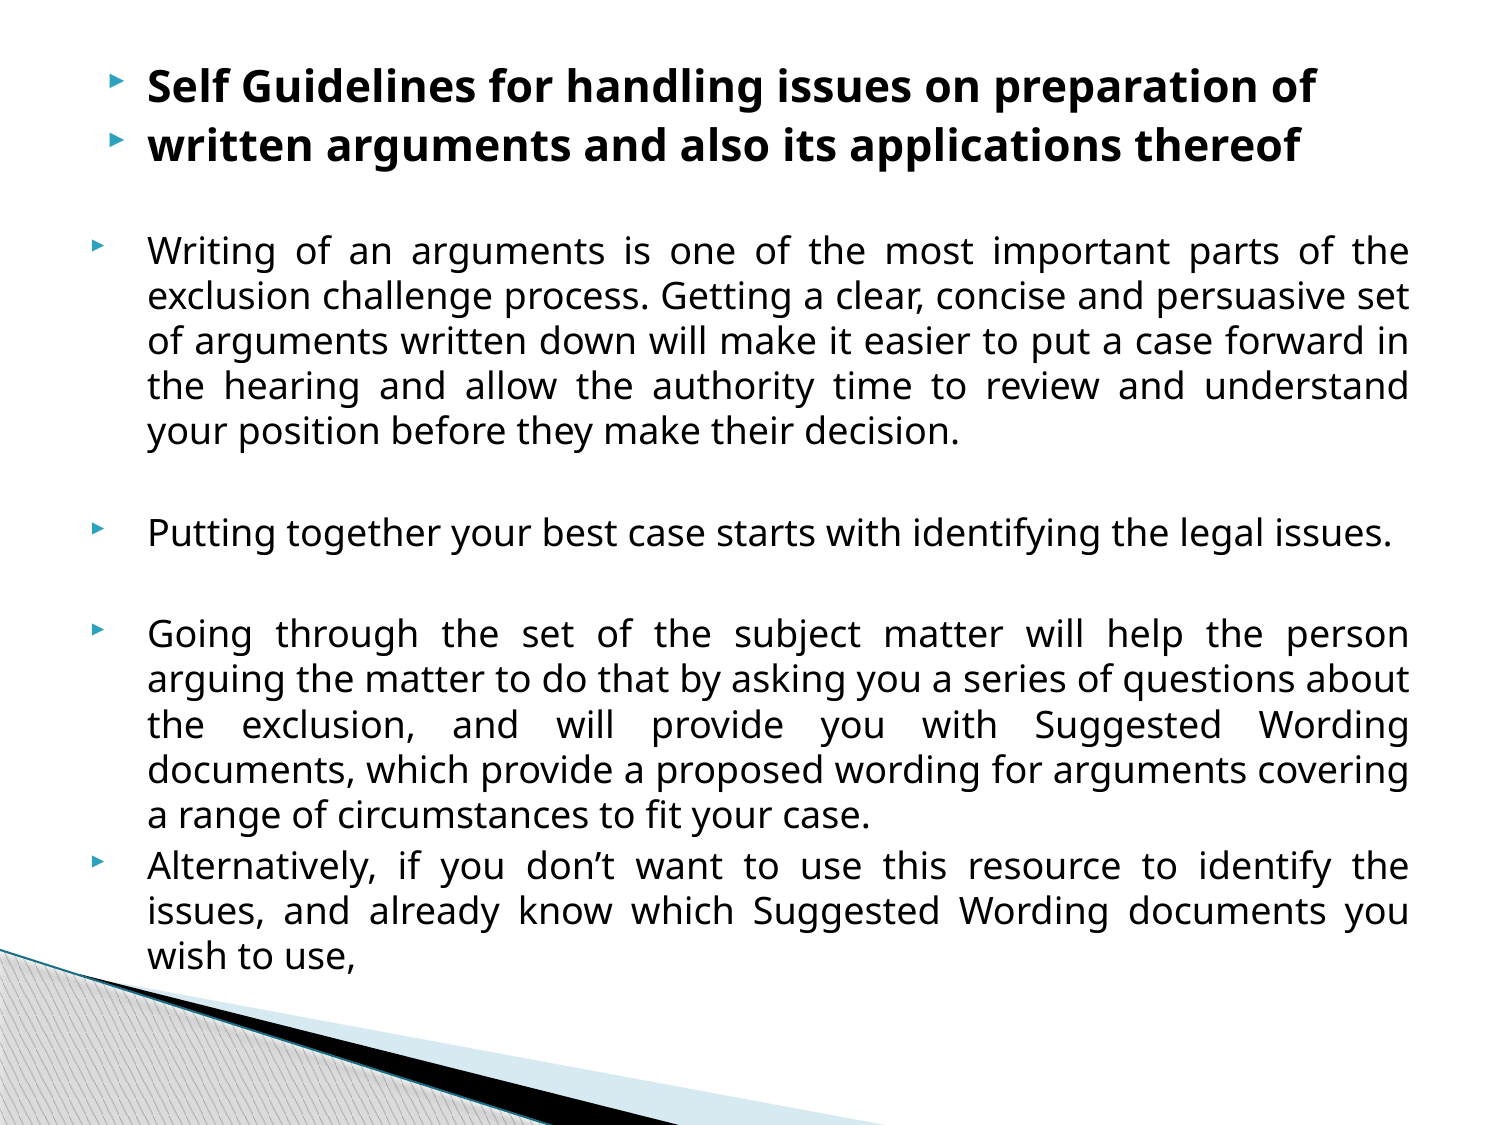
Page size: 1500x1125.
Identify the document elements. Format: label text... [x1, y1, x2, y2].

list Self Guidelines for handling issues on preparation of written arguments and also its applications thereof Writing of an arguments is one of the most important parts of the exclusion challenge process. Getting a clear, concise and persuasive set of arguments written down will make it easier to put a case forward in the hearing and allow the authority time to review and understand your position before they make their decision. Putting together your best case starts with identifying the legal issues. Going through the set of the subject matter will help the person arguing the matter to do that by asking you a series of questions about the exclusion, and will provide you with Suggested Wording documents, which provide a proposed wording for arguments covering a range of circumstances to fit your case. Alternatively, if you don’t want to use this resource to identify the issues, and already know which Suggested Wording documents you wish to use, [75, 50, 1425, 986]
